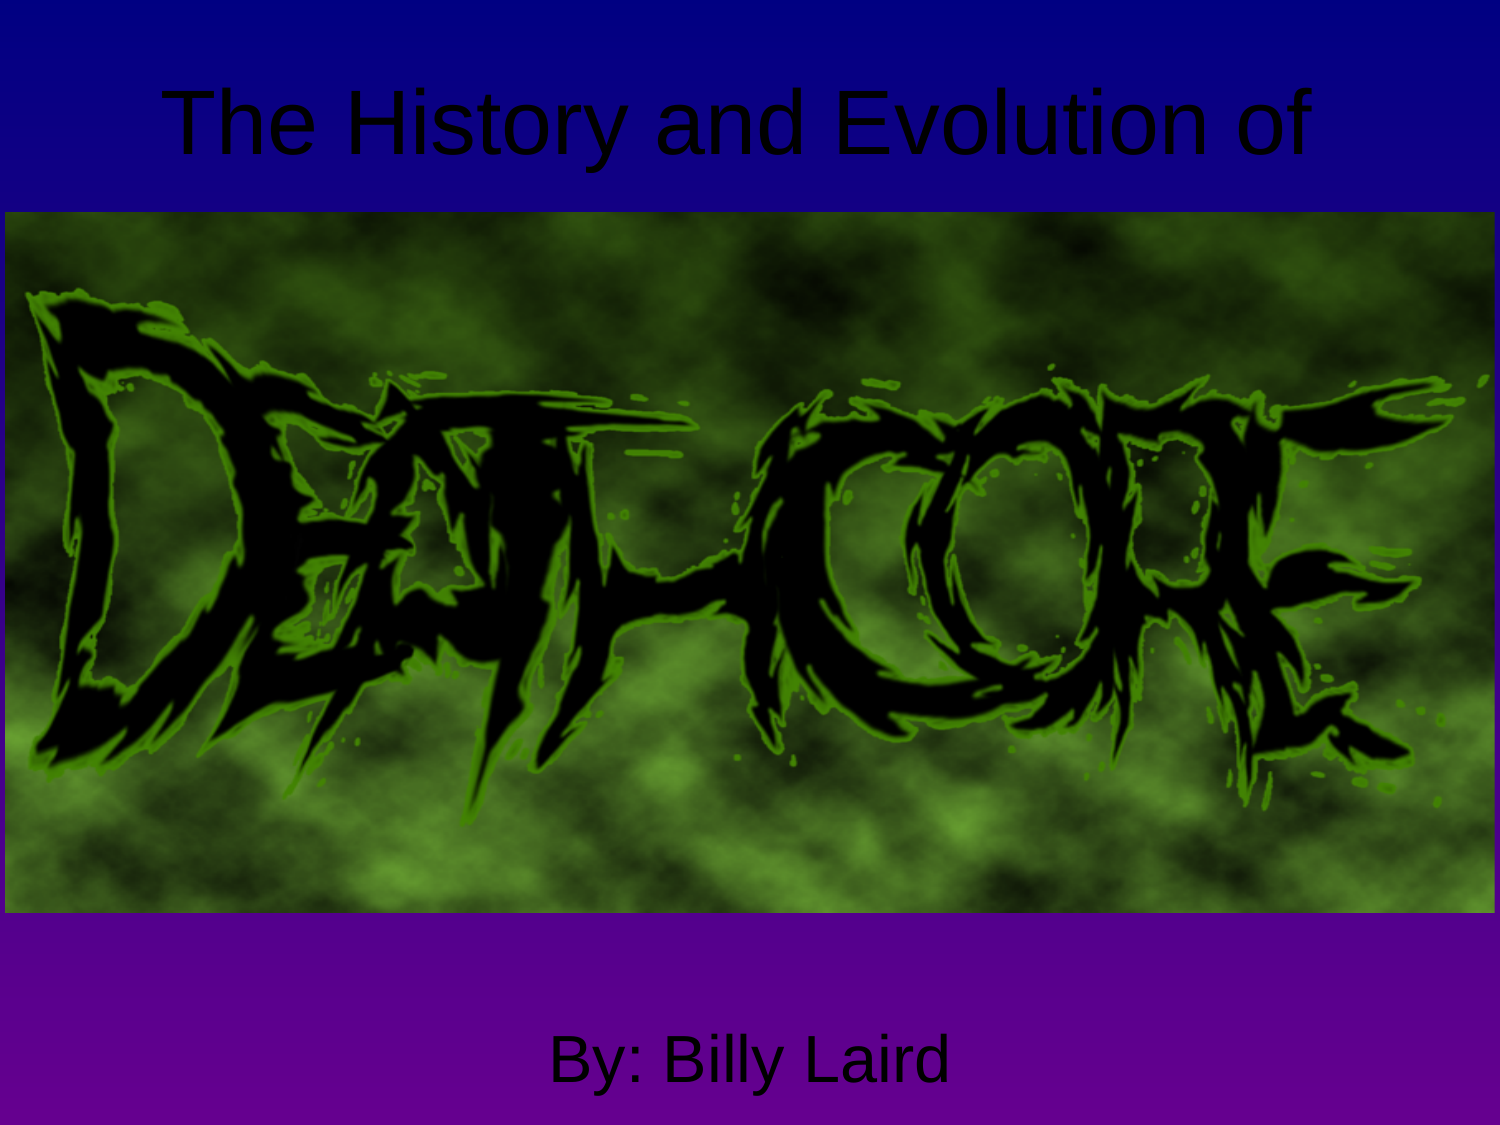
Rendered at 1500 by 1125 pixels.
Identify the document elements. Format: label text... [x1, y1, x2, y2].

text_box [5, 212, 1495, 913]
title The History and Evolution of [112, 55, 1388, 212]
subtitle By: Billy Laird [224, 1008, 1276, 1125]
